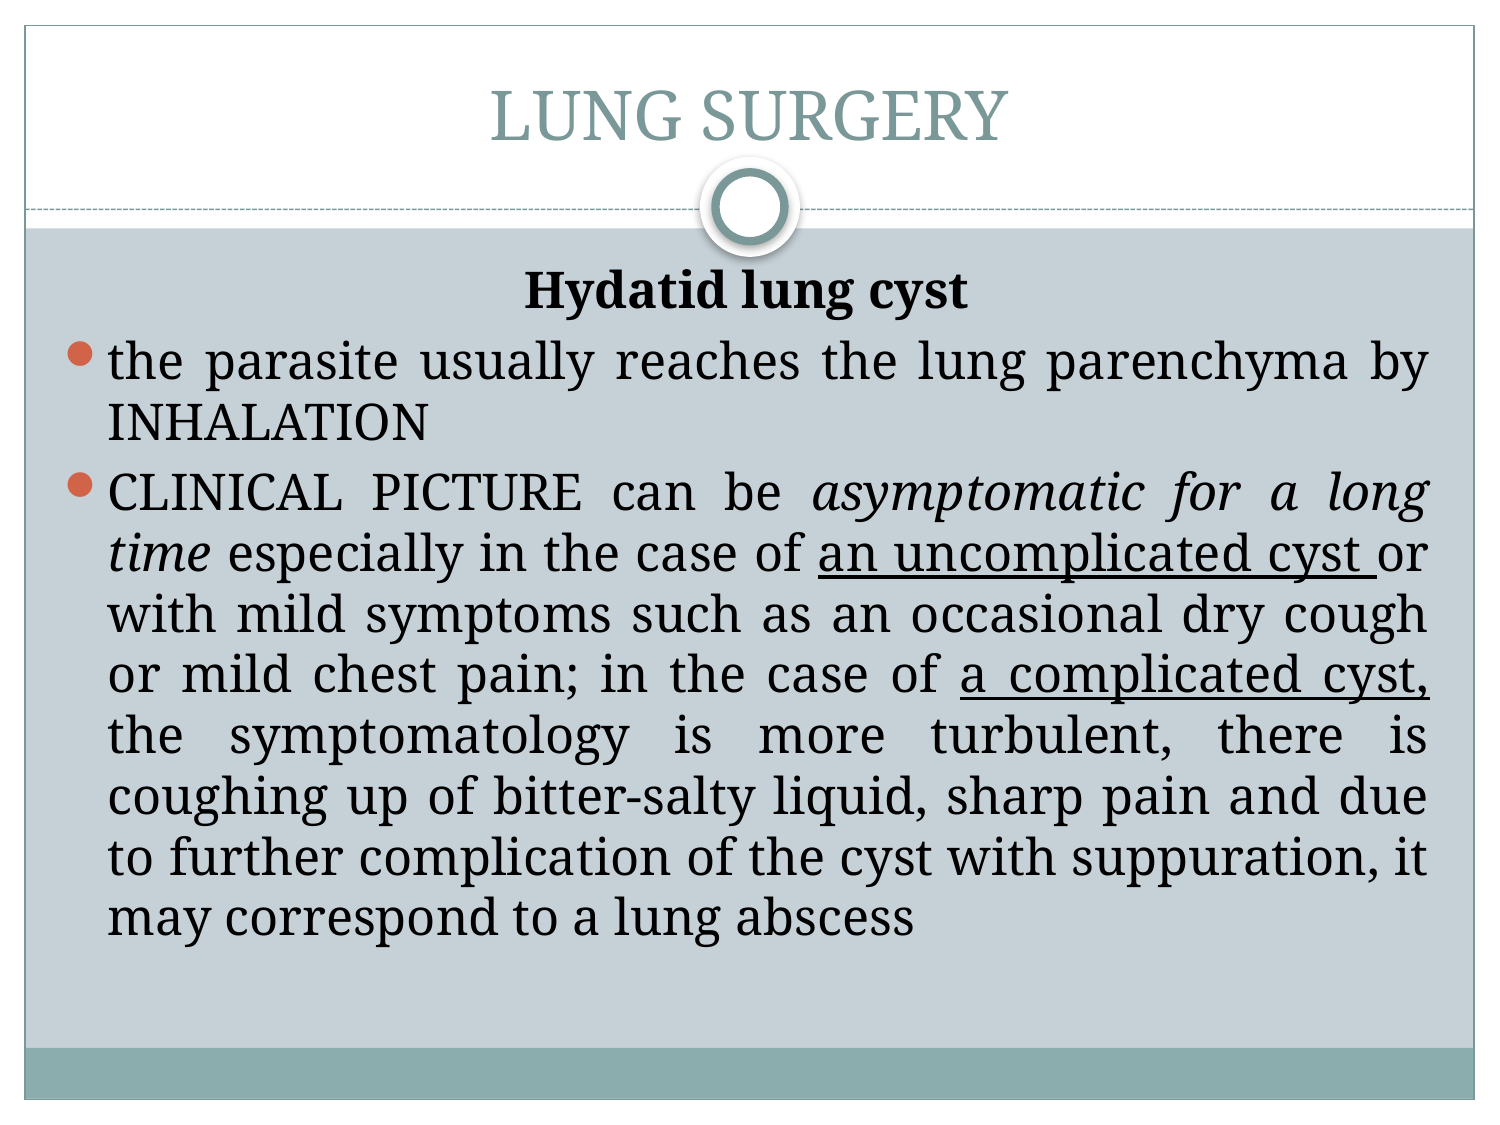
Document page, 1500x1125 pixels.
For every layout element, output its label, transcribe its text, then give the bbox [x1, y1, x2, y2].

title LUNG SURGERY [49, 37, 1450, 162]
list Hydatid lung cyst the parasite usually reaches the lung parenchyma by INHALATION CLINICAL PICTURE can be asymptomatic for a long time especially in the case of an uncomplicated cyst or with mild symptoms such as an occasional dry cough or mild chest pain; in the case of a complicated cyst, the symptomatology is more turbulent, there is coughing up of bitter-salty liquid, sharp pain and due to further complication of the cyst with suppuration, it may correspond to a lung abscess [49, 250, 1445, 1001]
